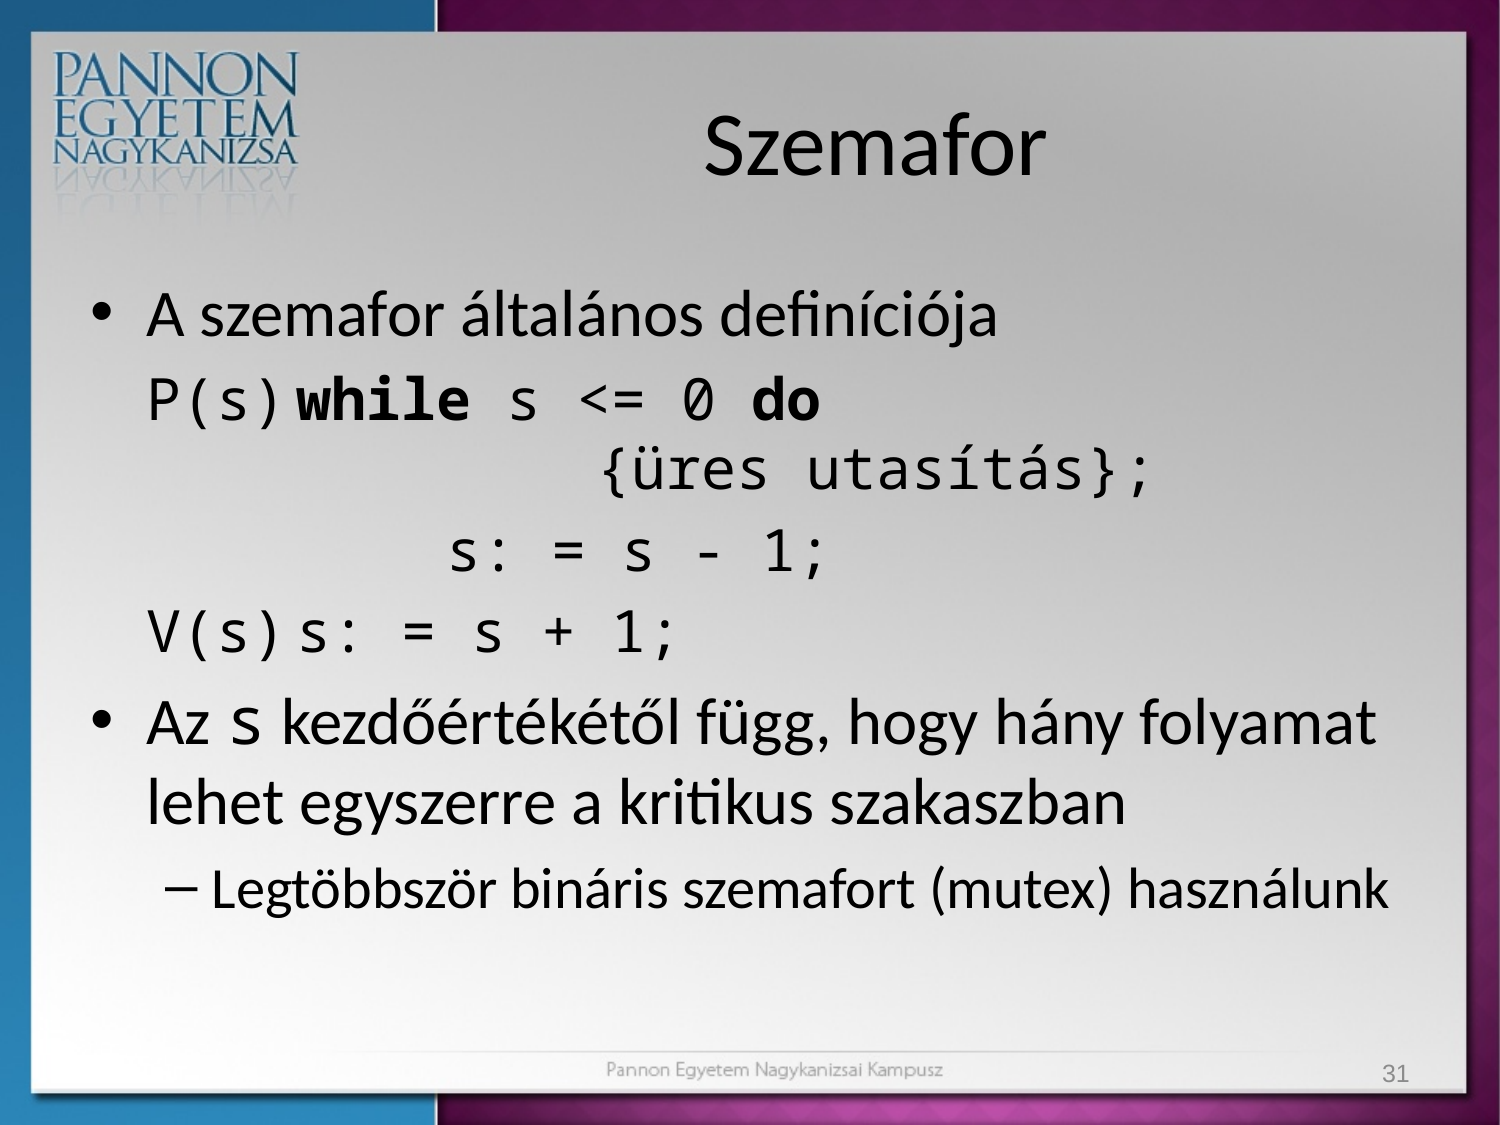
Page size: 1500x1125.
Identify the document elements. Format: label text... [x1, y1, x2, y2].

picture [0, 0, 1500, 1125]
list A szemafor általános definíciója P(s) while s <= 0 do {üres utasítás}; s: = s - 1; V(s) s: = s + 1; Az s kezdőértékétől függ, hogy hány folyamat lehet egyszerre a kritikus szakaszban Legtöbbször bináris szemafort (mutex) használunk [75, 262, 1425, 1038]
title Szemafor [328, 45, 1425, 233]
slide_number 31 [1074, 1042, 1425, 1103]
